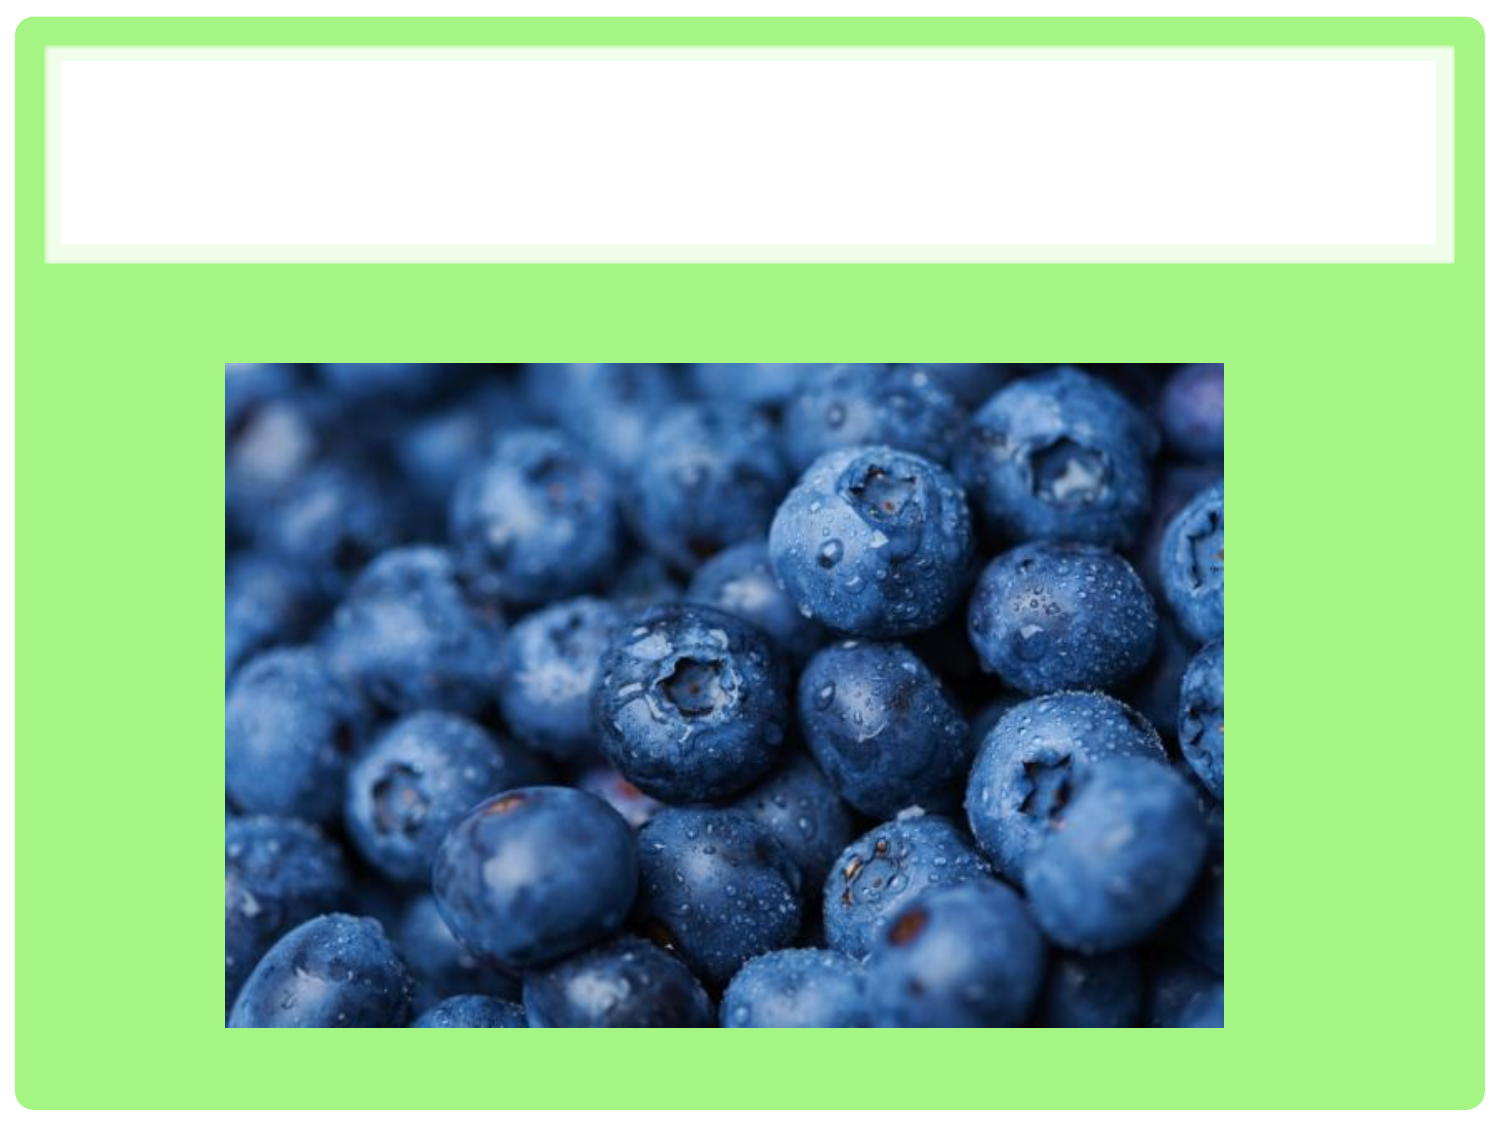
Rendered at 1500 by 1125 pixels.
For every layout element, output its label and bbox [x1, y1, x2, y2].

picture [225, 363, 1224, 1028]
